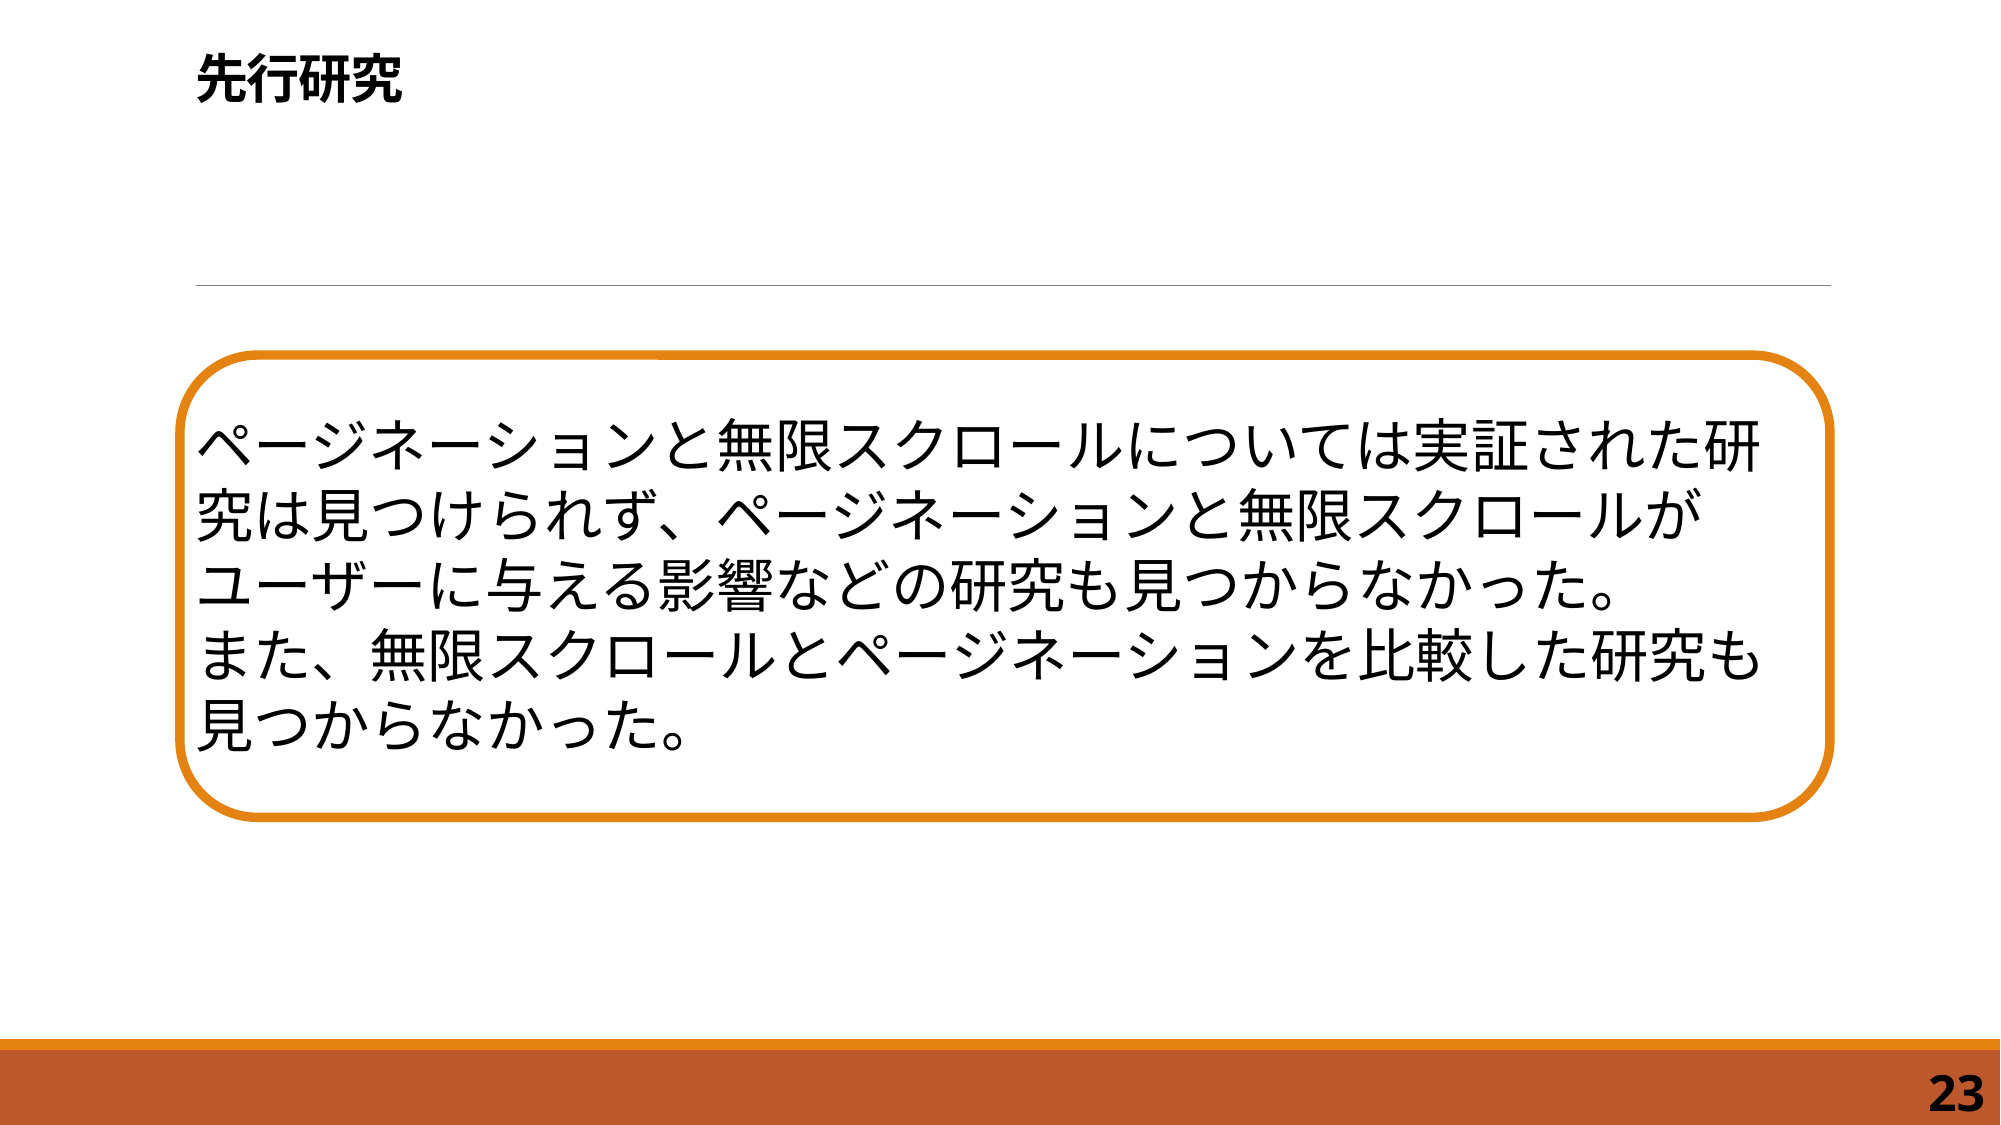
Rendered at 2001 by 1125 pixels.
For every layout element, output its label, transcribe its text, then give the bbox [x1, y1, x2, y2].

title 先行研究 [180, 47, 1830, 285]
text_box [183, 767, 1827, 819]
slide_number 23 [1784, 1065, 2000, 1125]
text_box [185, 353, 1825, 401]
text_box ページネーションと無限スクロールについては実証された研究は見つけられず、ページネーションと無限スクロールがユーザーに与える影響などの研究も見つからなかった。 また、無限スクロールとページネーションを比較した研究も見つからなかった。 [179, 401, 1830, 767]
